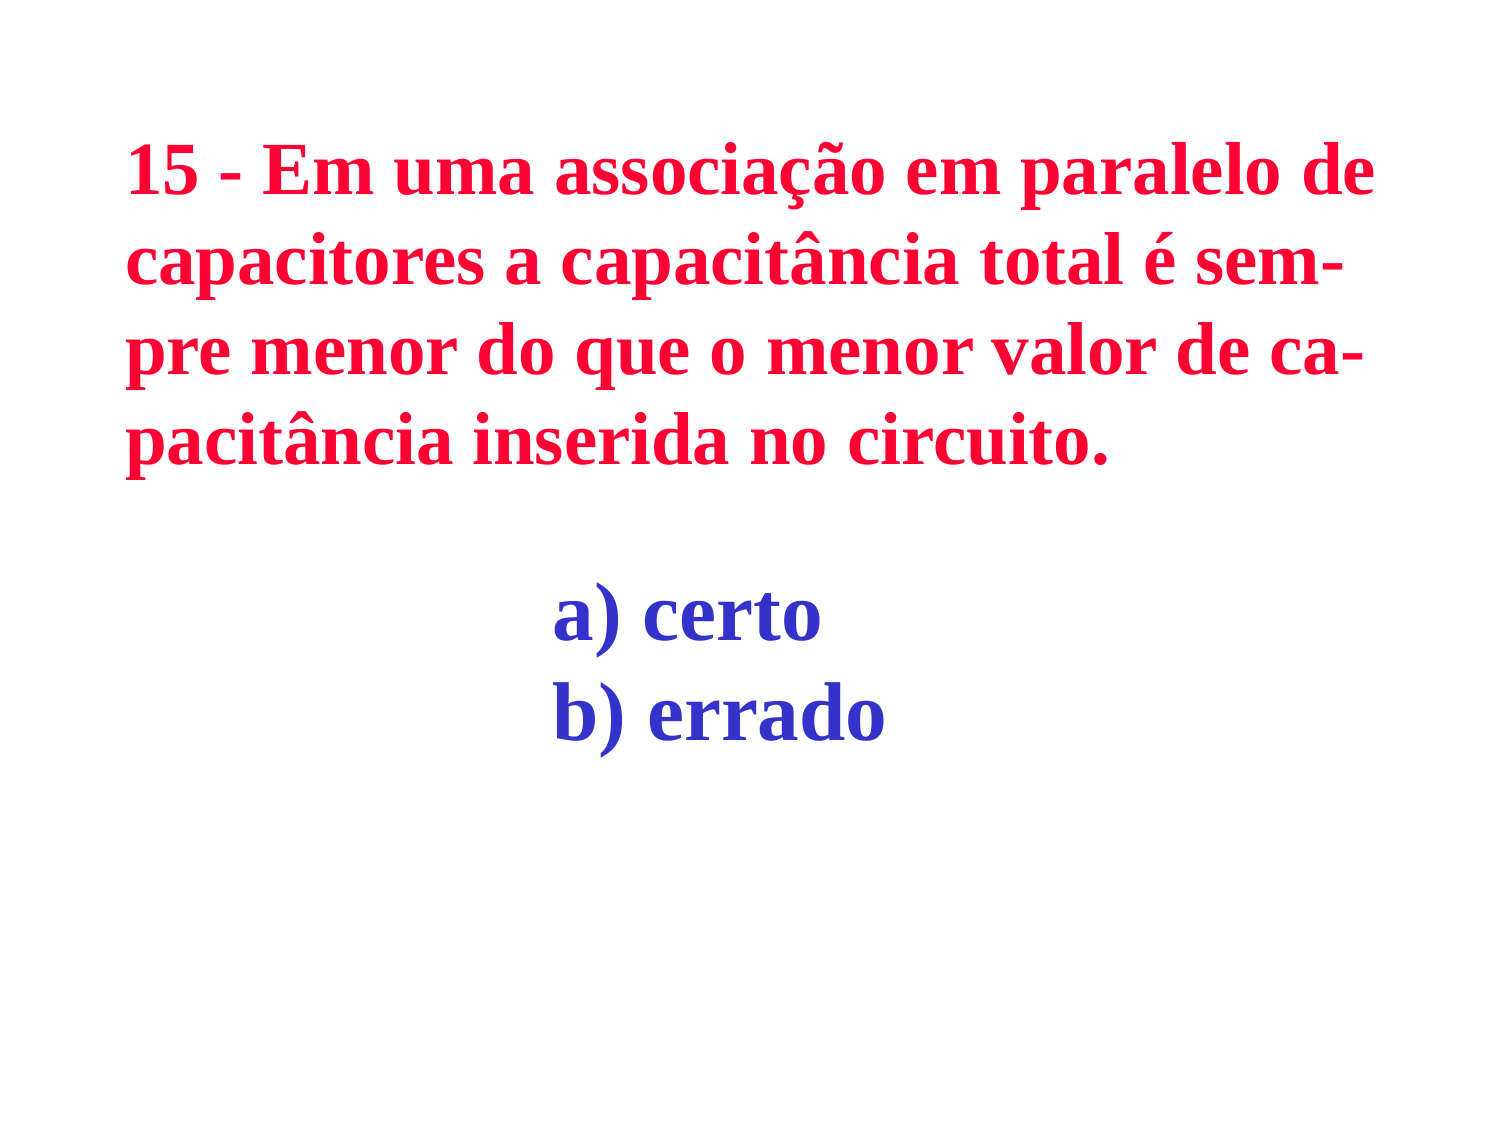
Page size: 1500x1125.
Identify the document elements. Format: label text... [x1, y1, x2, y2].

text_box 15 - Em uma associação em paralelo de capacitores a capacitância total é sem- pre menor do que o menor valor de ca- pacitância inserida no circuito. [109, 112, 1392, 488]
text_box a) certo b) errado [537, 549, 904, 765]
